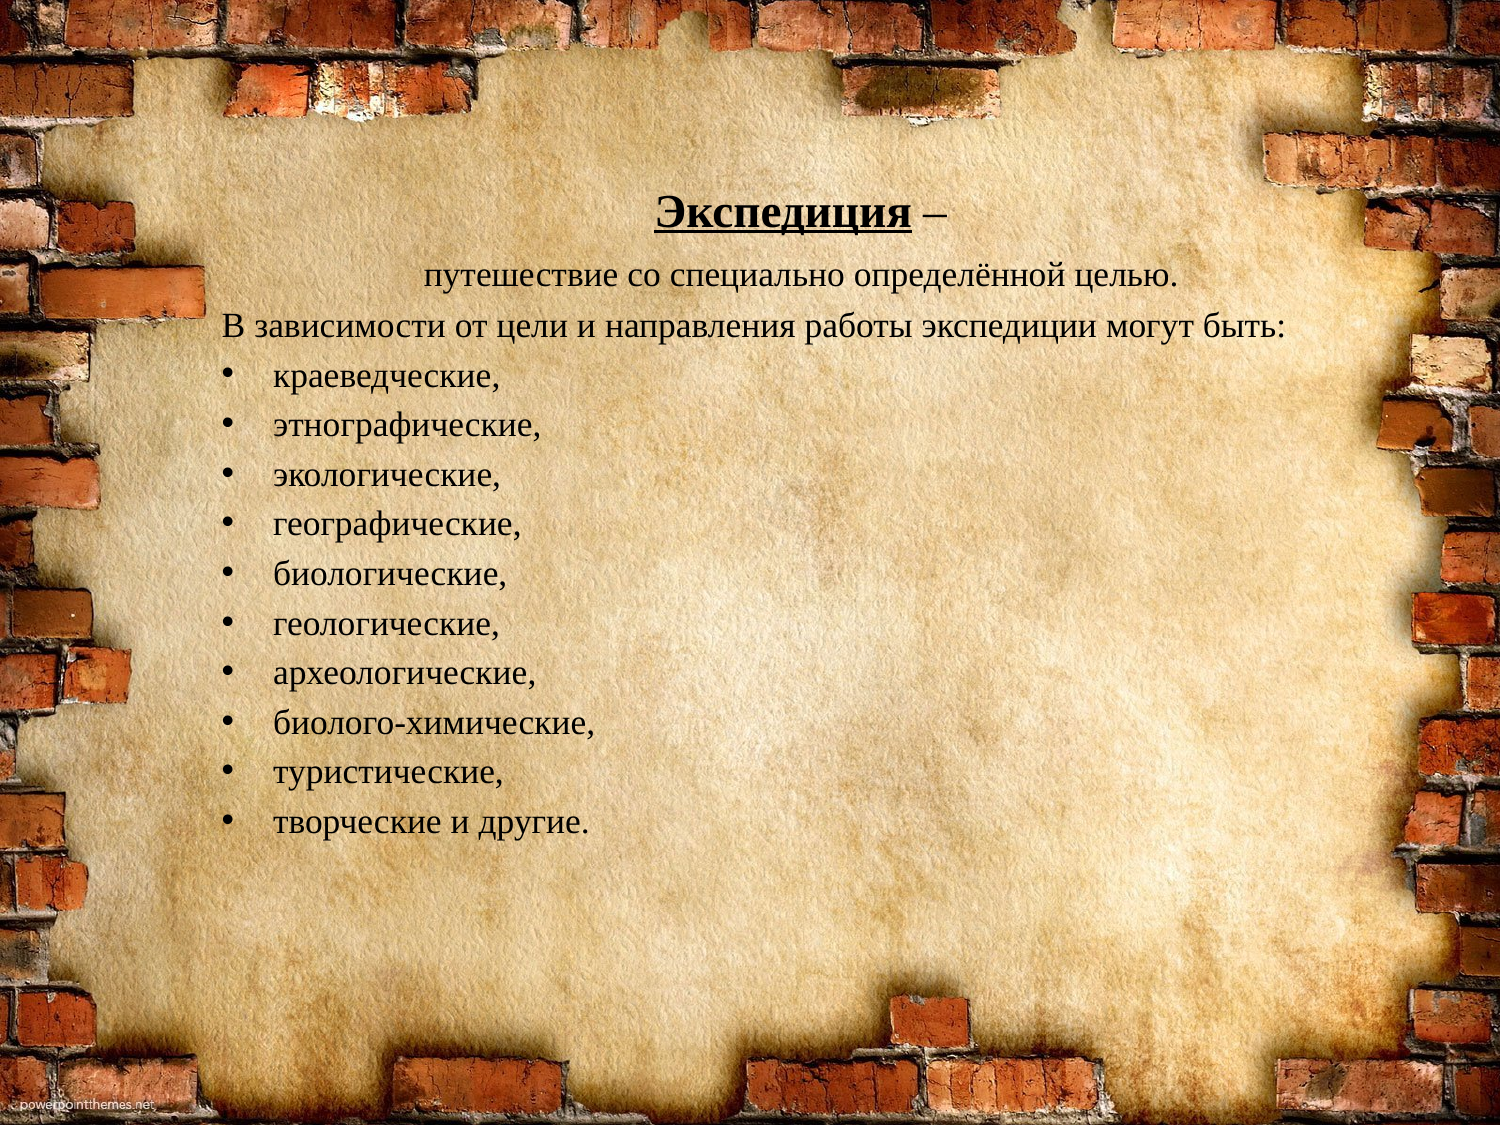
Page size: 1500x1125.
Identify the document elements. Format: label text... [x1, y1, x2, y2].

list Экспедиция – путешествие со специально определённой целью. В зависимости от цели и направления работы экспедиции могут быть: краеведческие, этнографические, экологические, географические, биологические, геологические, археологические, биолого-химические, туристические, творческие и другие. [206, 172, 1365, 916]
picture [0, 0, 1500, 1125]
